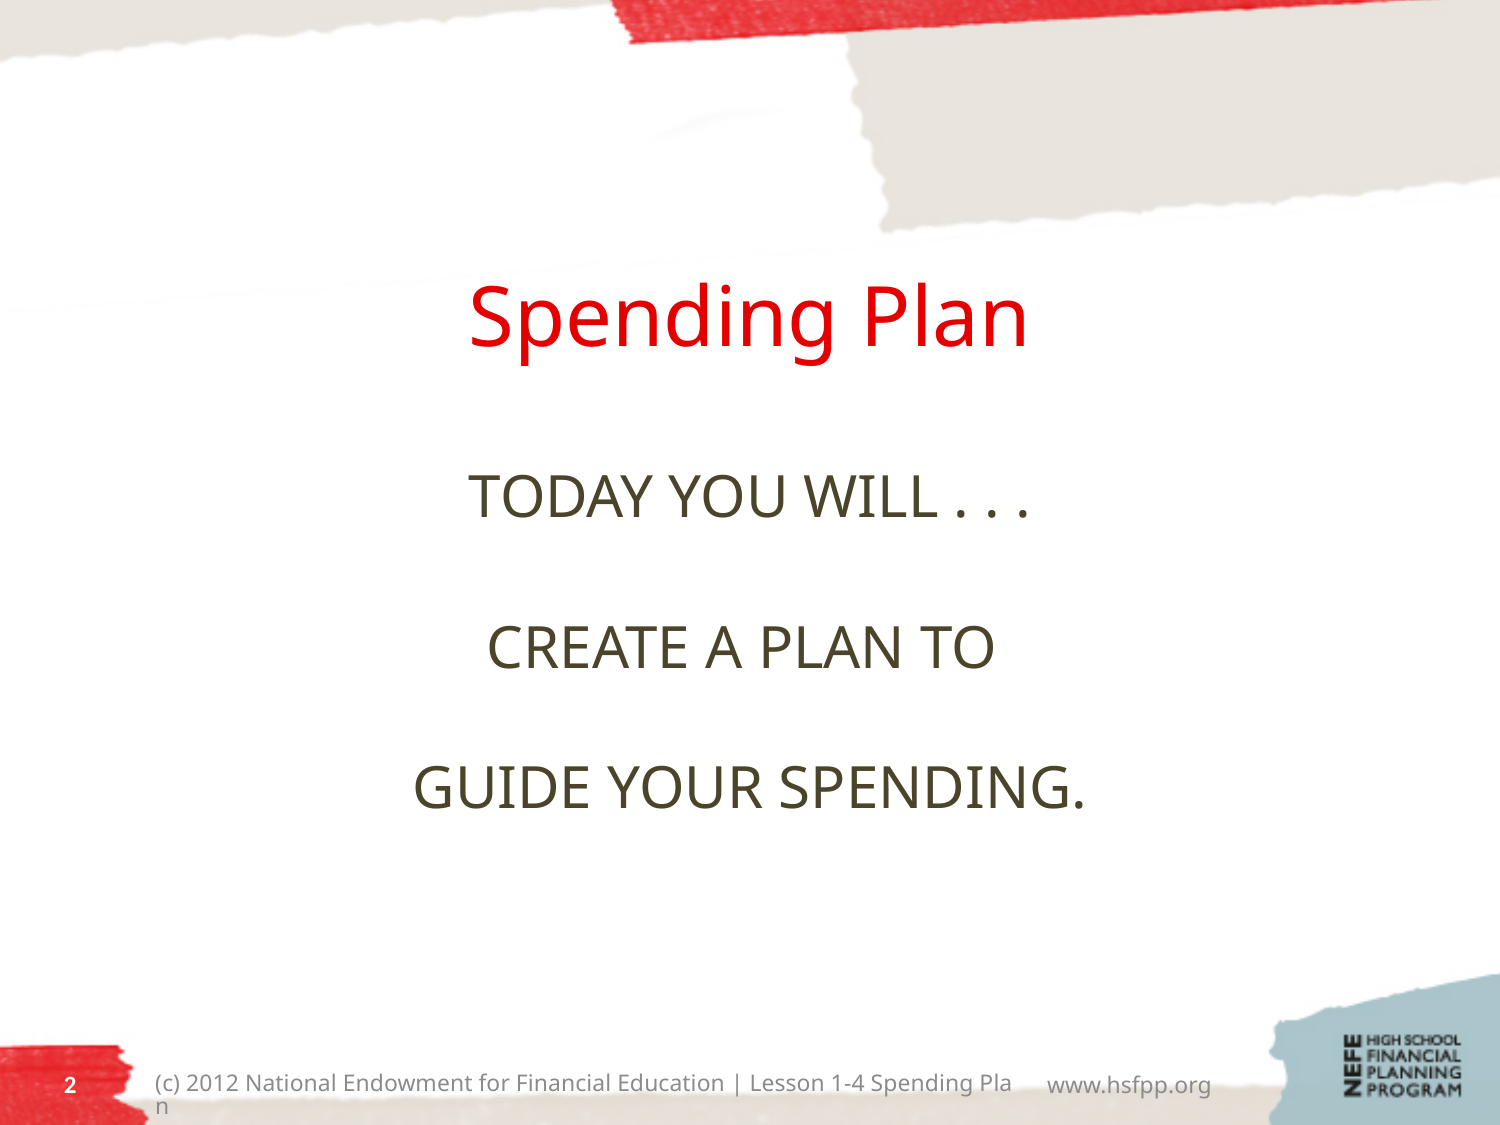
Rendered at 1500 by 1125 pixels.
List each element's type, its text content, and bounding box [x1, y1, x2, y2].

picture [0, 0, 1500, 1125]
slide_number www.hsfpp.org [1033, 1042, 1245, 1125]
subtitle Today you will . . . Create a plan to guide your spending. [225, 381, 1275, 860]
title Spending Plan [112, 245, 1388, 382]
slide_number 1 [0, 1042, 141, 1125]
footer (c) 2012 National Endowment for Financial Education | Lesson 1-4 Spending Plan [141, 1042, 1033, 1125]
